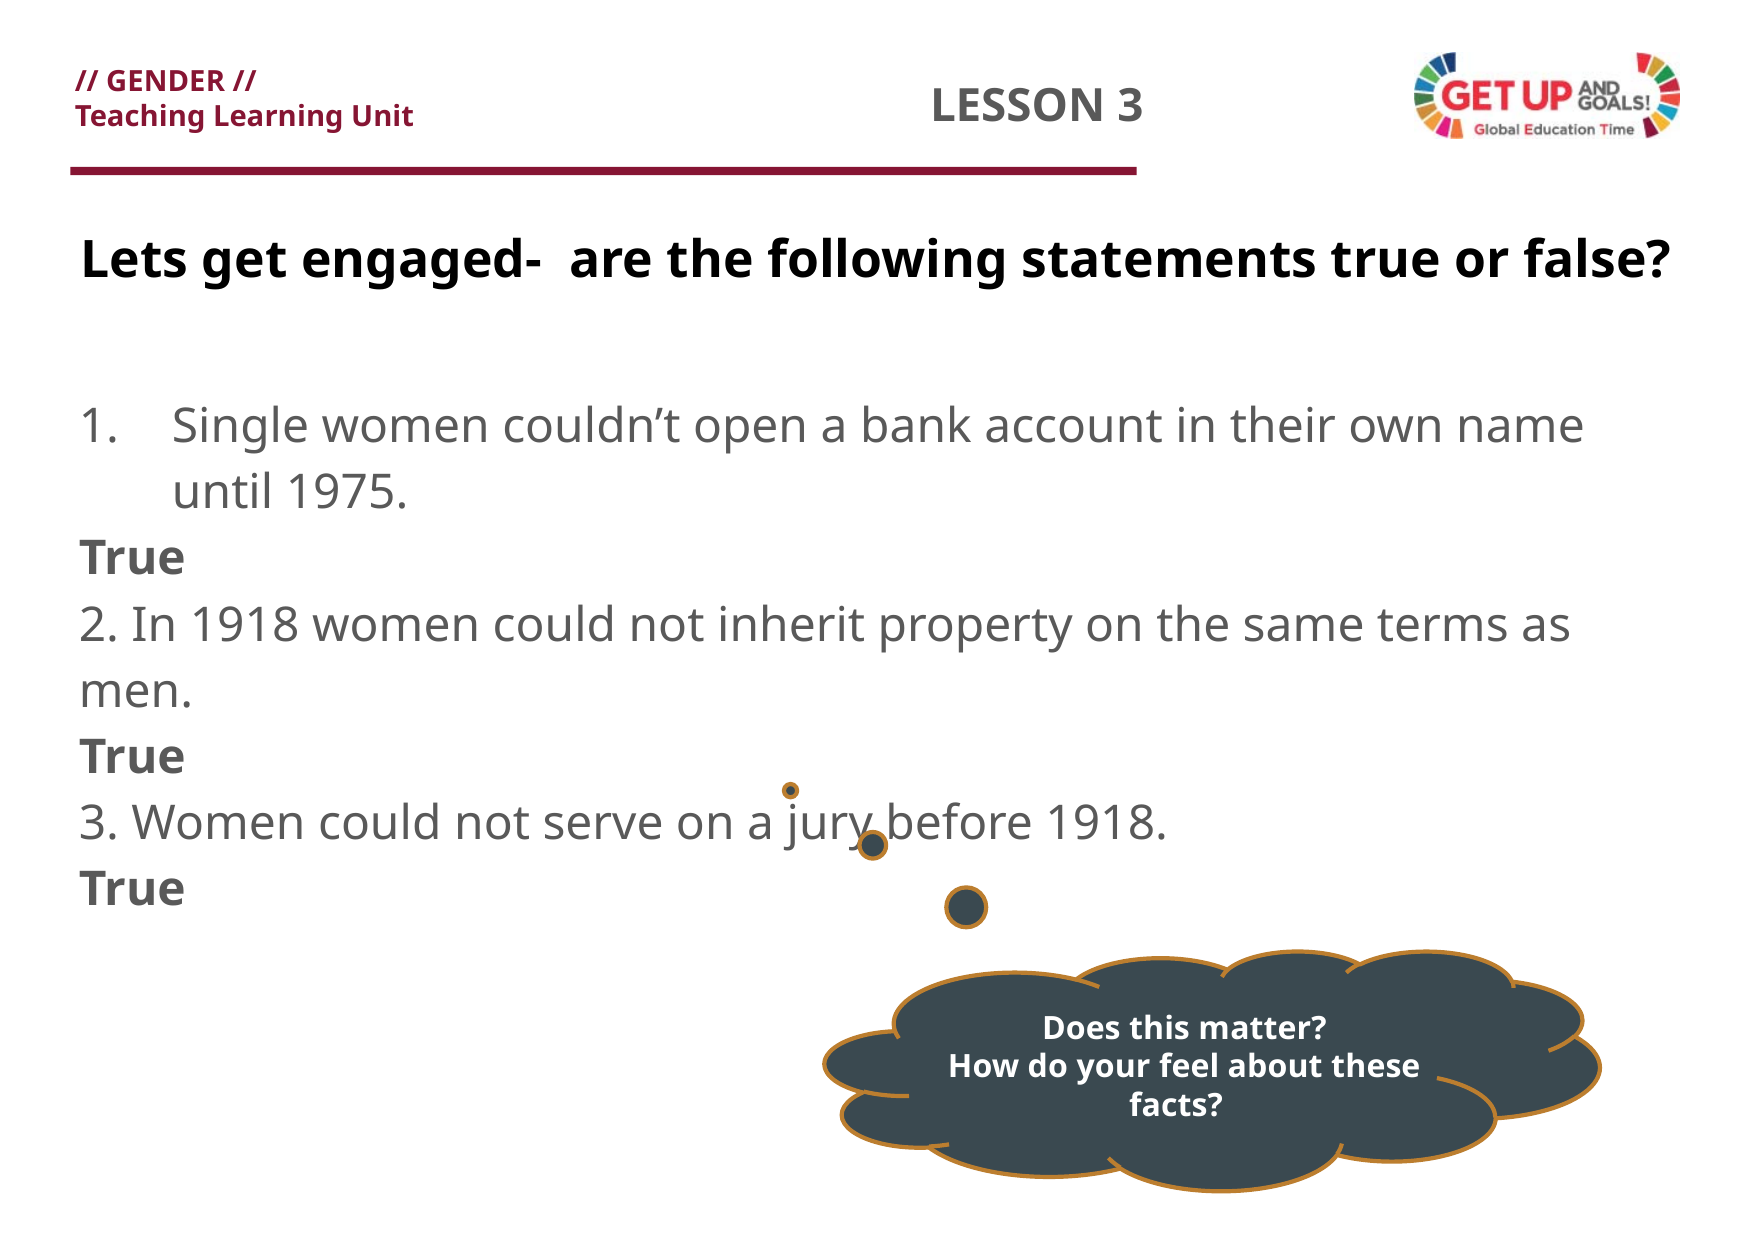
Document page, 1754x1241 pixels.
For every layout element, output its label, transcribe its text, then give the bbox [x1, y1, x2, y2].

text_box Does this matter? How do your feel about these facts? [944, 885, 989, 930]
text_box Does this matter? How do your feel about these facts? [822, 949, 1603, 1194]
list Single women couldn’t open a bank account in their own name until 1975. True 2. In 1918 women could not inherit property on the same terms as men. True 3. Women could not serve on a jury before 1918. True [59, 366, 1695, 1191]
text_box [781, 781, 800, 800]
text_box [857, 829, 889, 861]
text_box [59, 47, 1680, 176]
title Lets get engaged- are the following statements true or false? [59, 206, 1695, 345]
